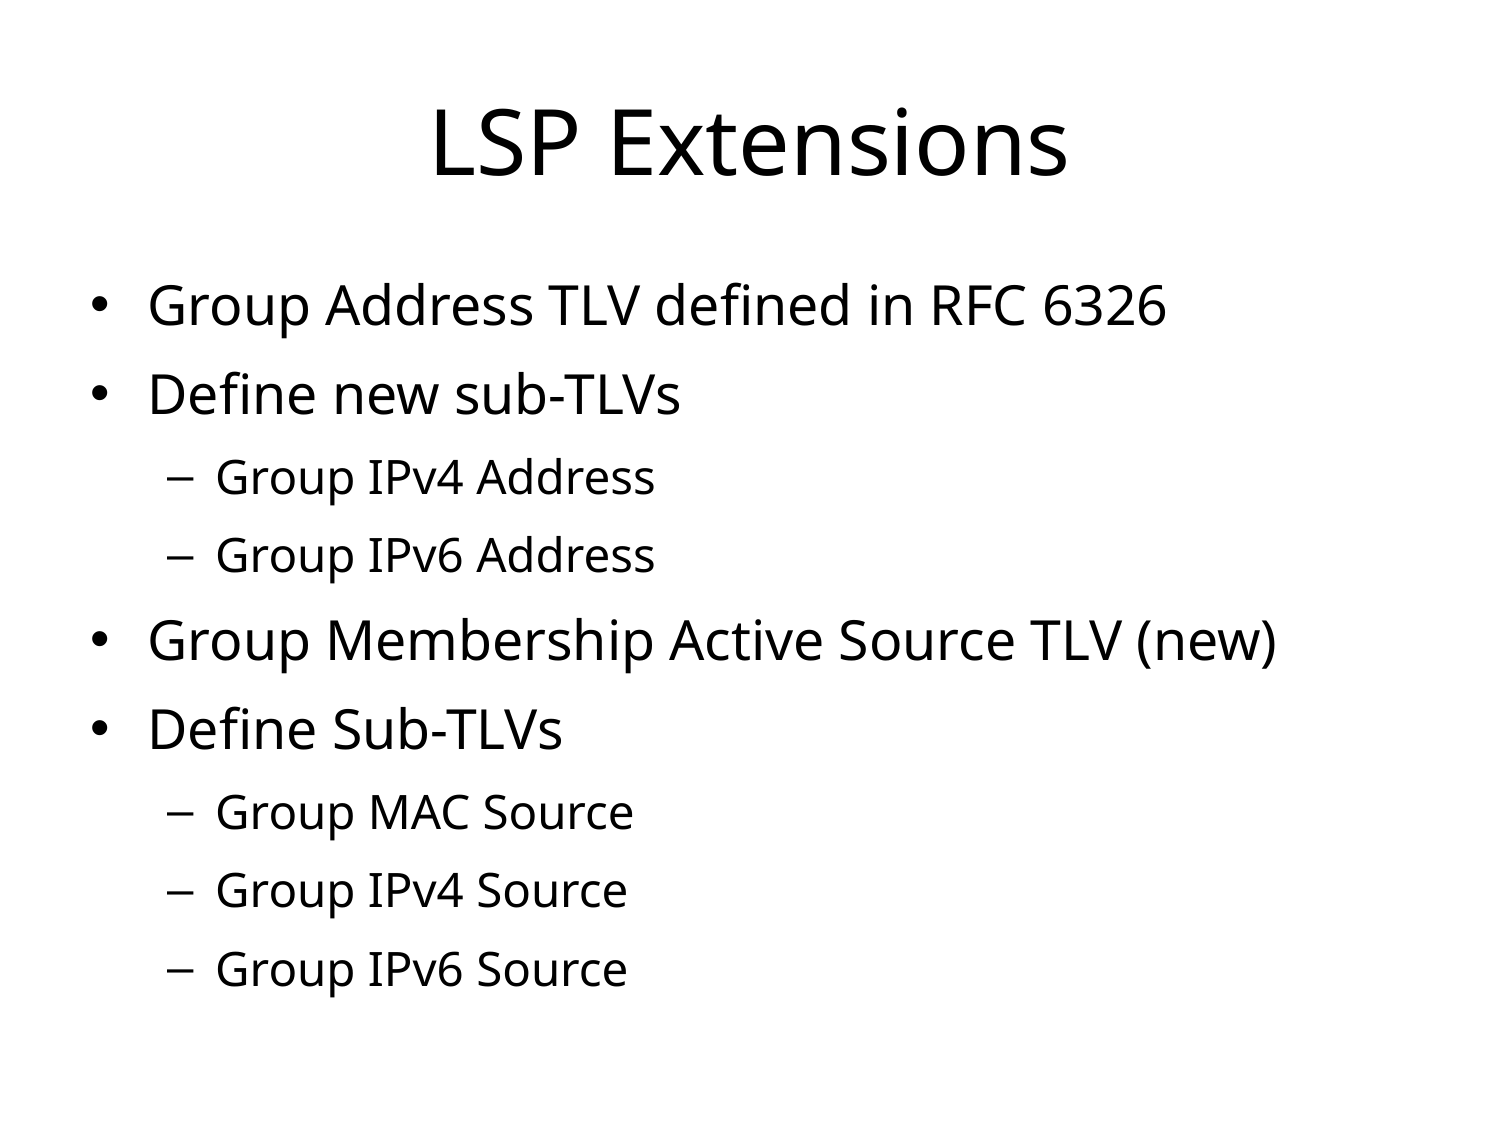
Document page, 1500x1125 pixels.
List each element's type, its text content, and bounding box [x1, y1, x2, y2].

title LSP Extensions [75, 45, 1425, 233]
list Group Address TLV defined in RFC 6326 Define new sub-TLVs Group IPv4 Address Group IPv6 Address Group Membership Active Source TLV (new) Define Sub-TLVs Group MAC Source Group IPv4 Source Group IPv6 Source [75, 262, 1425, 1005]
